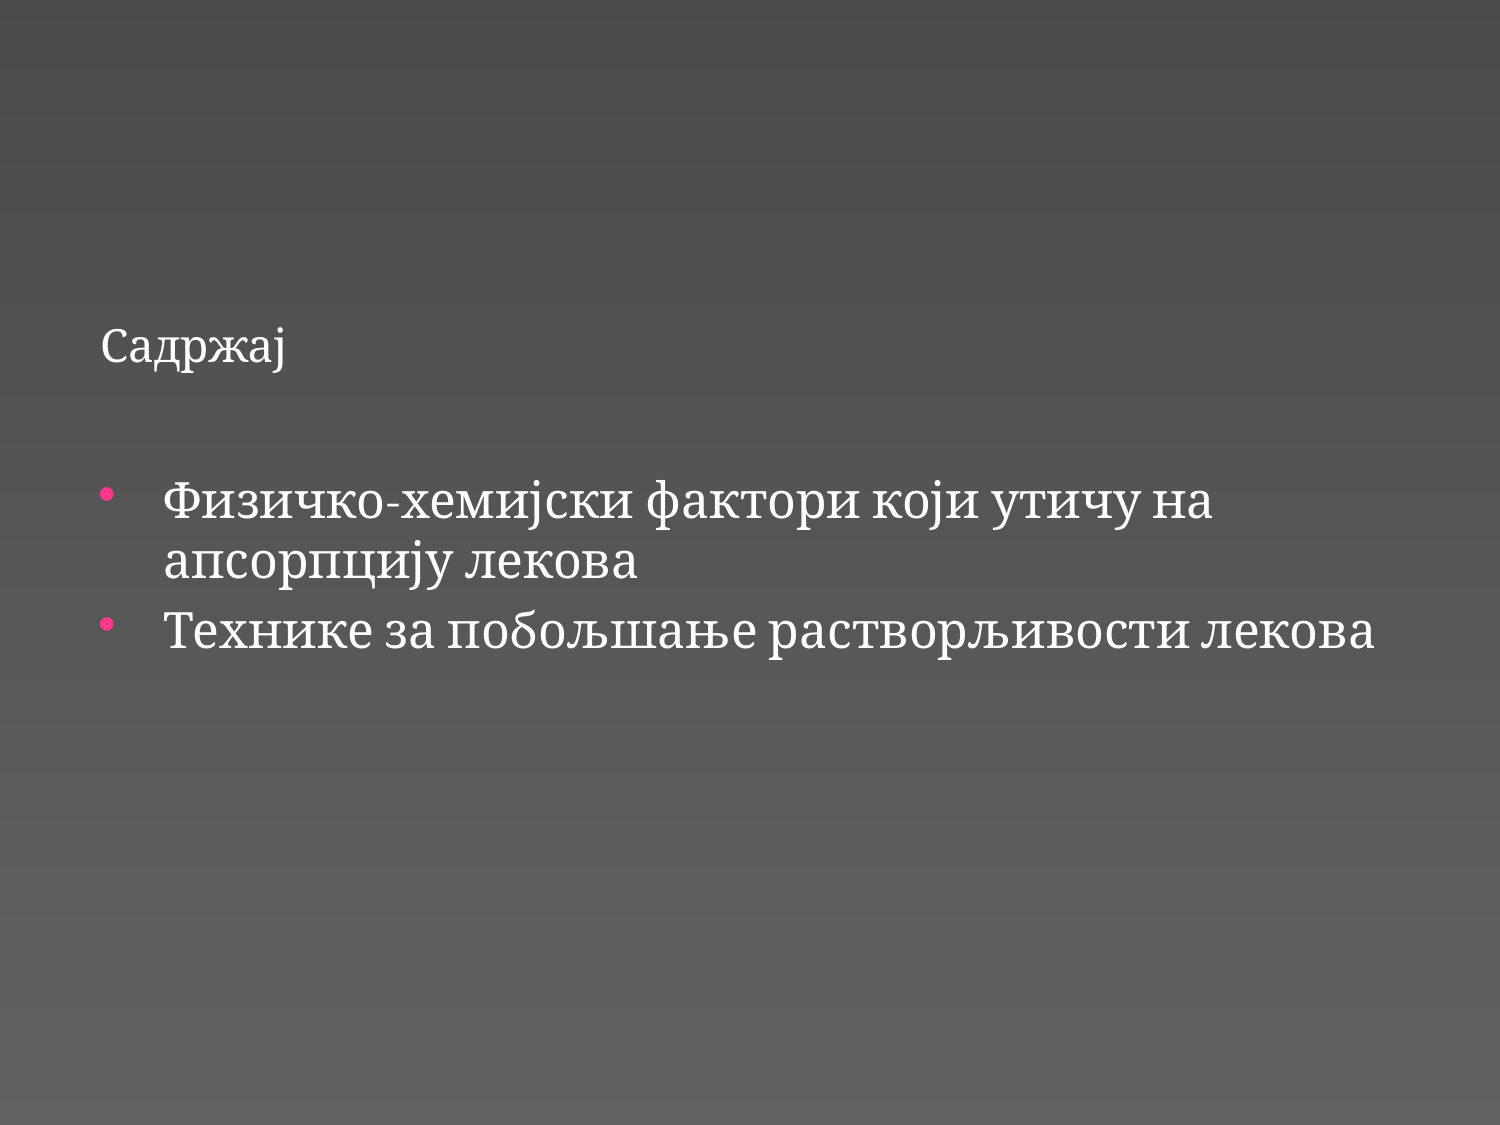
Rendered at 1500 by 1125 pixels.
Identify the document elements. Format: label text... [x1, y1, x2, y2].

list Садржај Физичко-хемијски фактори који утичу на апсорпцију лекова Технике за побољшање растворљивости лекова [75, 308, 1425, 1059]
